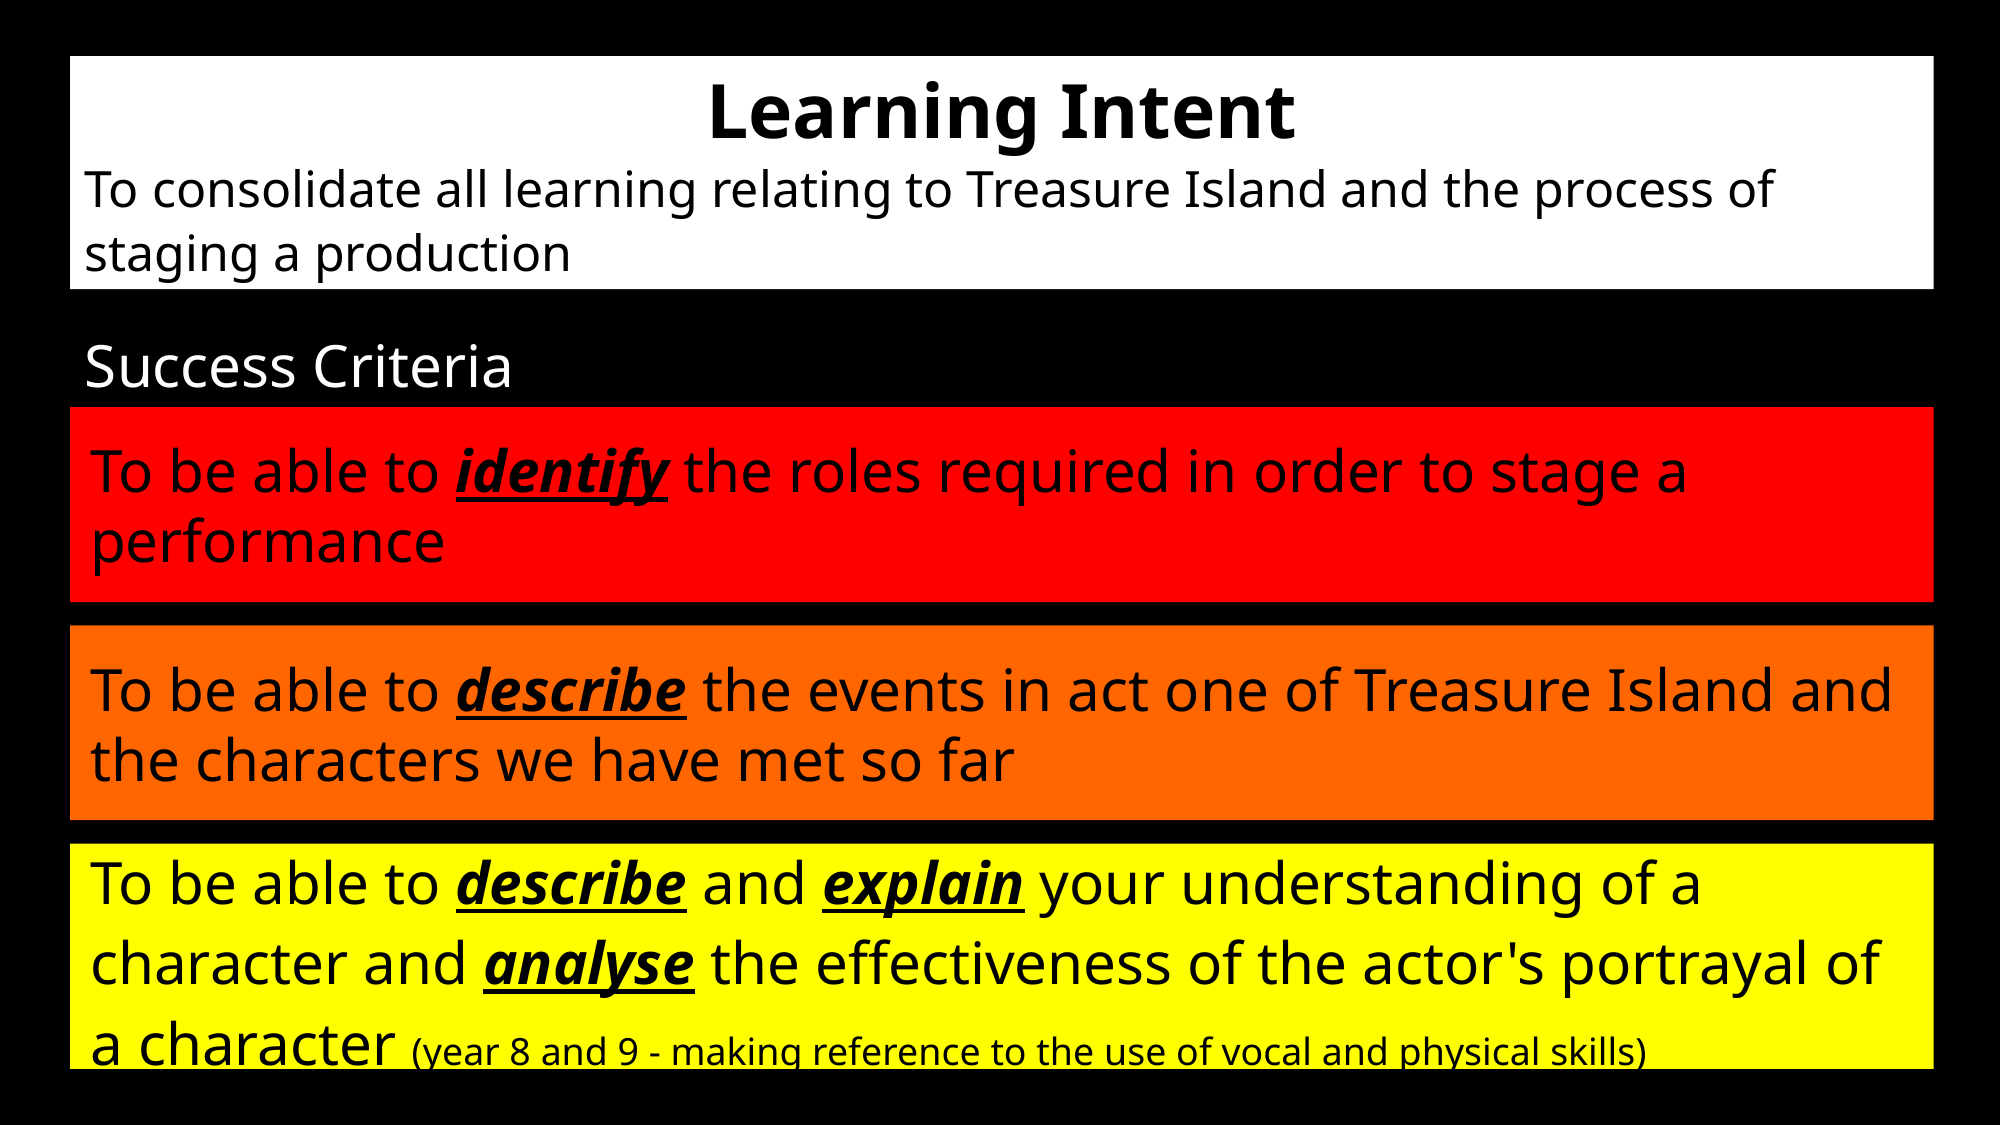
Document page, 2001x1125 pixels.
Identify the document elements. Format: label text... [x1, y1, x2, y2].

text_box Success Criteria [70, 321, 823, 407]
text_box To be able to identify the roles required in order to stage a performance [70, 407, 1934, 603]
text_box To be able to describe the events in act one of Treasure Island and the characters we have met so far [70, 625, 1934, 821]
text_box To be able to describe and explain your understanding of a character and analyse the effectiveness of the actor's portrayal of a character (year 8 and 9 - making reference to the use of vocal and physical skills) [70, 843, 1934, 1069]
text_box Learning Intent To consolidate all learning relating to Treasure Island and the process of staging a production [70, 56, 1934, 290]
